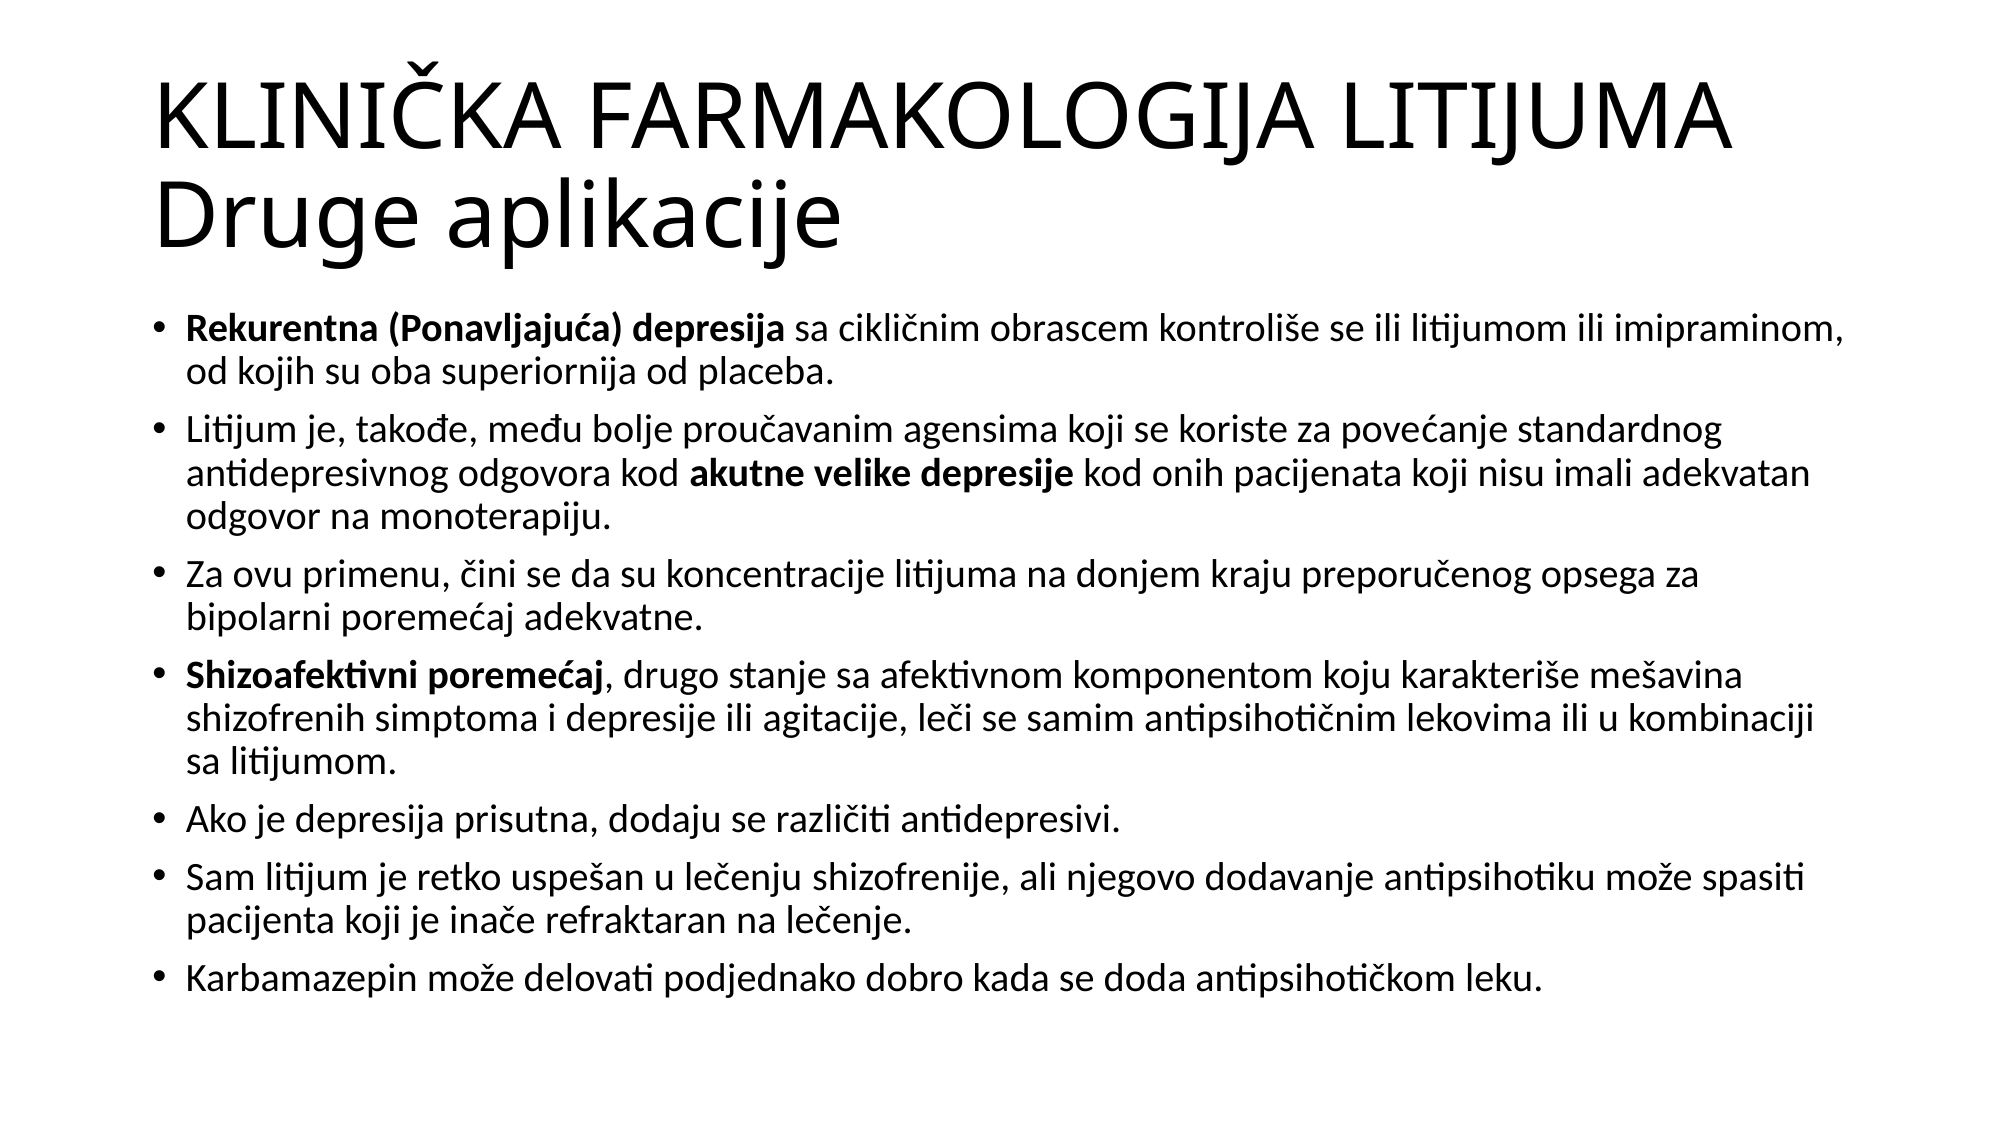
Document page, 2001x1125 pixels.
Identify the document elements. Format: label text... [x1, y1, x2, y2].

title KLINIČKA FARMAKOLOGIJA LITIJUMA Druge aplikacije [137, 59, 1863, 278]
list Rekurentna (Ponavljajuća) depresija sa cikličnim obrascem kontroliše se ili litijumom ili imipraminom, od kojih su oba superiornija od placeba. Litijum je, takođe, među bolje proučavanim agensima koji se koriste za povećanje standardnog antidepresivnog odgovora kod akutne velike depresije kod onih pacijenata koji nisu imali adekvatan odgovor na monoterapiju. Za ovu primenu, čini se da su koncentracije litijuma na donjem kraju preporučenog opsega za bipolarni poremećaj adekvatne. Shizoafektivni poremećaj, drugo stanje sa afektivnom komponentom koju karakteriše mešavina shizofrenih simptoma i depresije ili agitacije, leči se samim antipsihotičnim lekovima ili u kombinaciji sa litijumom. Ako je depresija prisutna, dodaju se različiti antidepresivi. Sam litijum je retko uspešan u lečenju shizofrenije, ali njegovo dodavanje antipsihotiku može spasiti pacijenta koji je inače refraktaran na lečenje. Karbamazepin može delovati podjednako dobro kada se doda antipsihotičkom leku. [137, 299, 1863, 1014]
